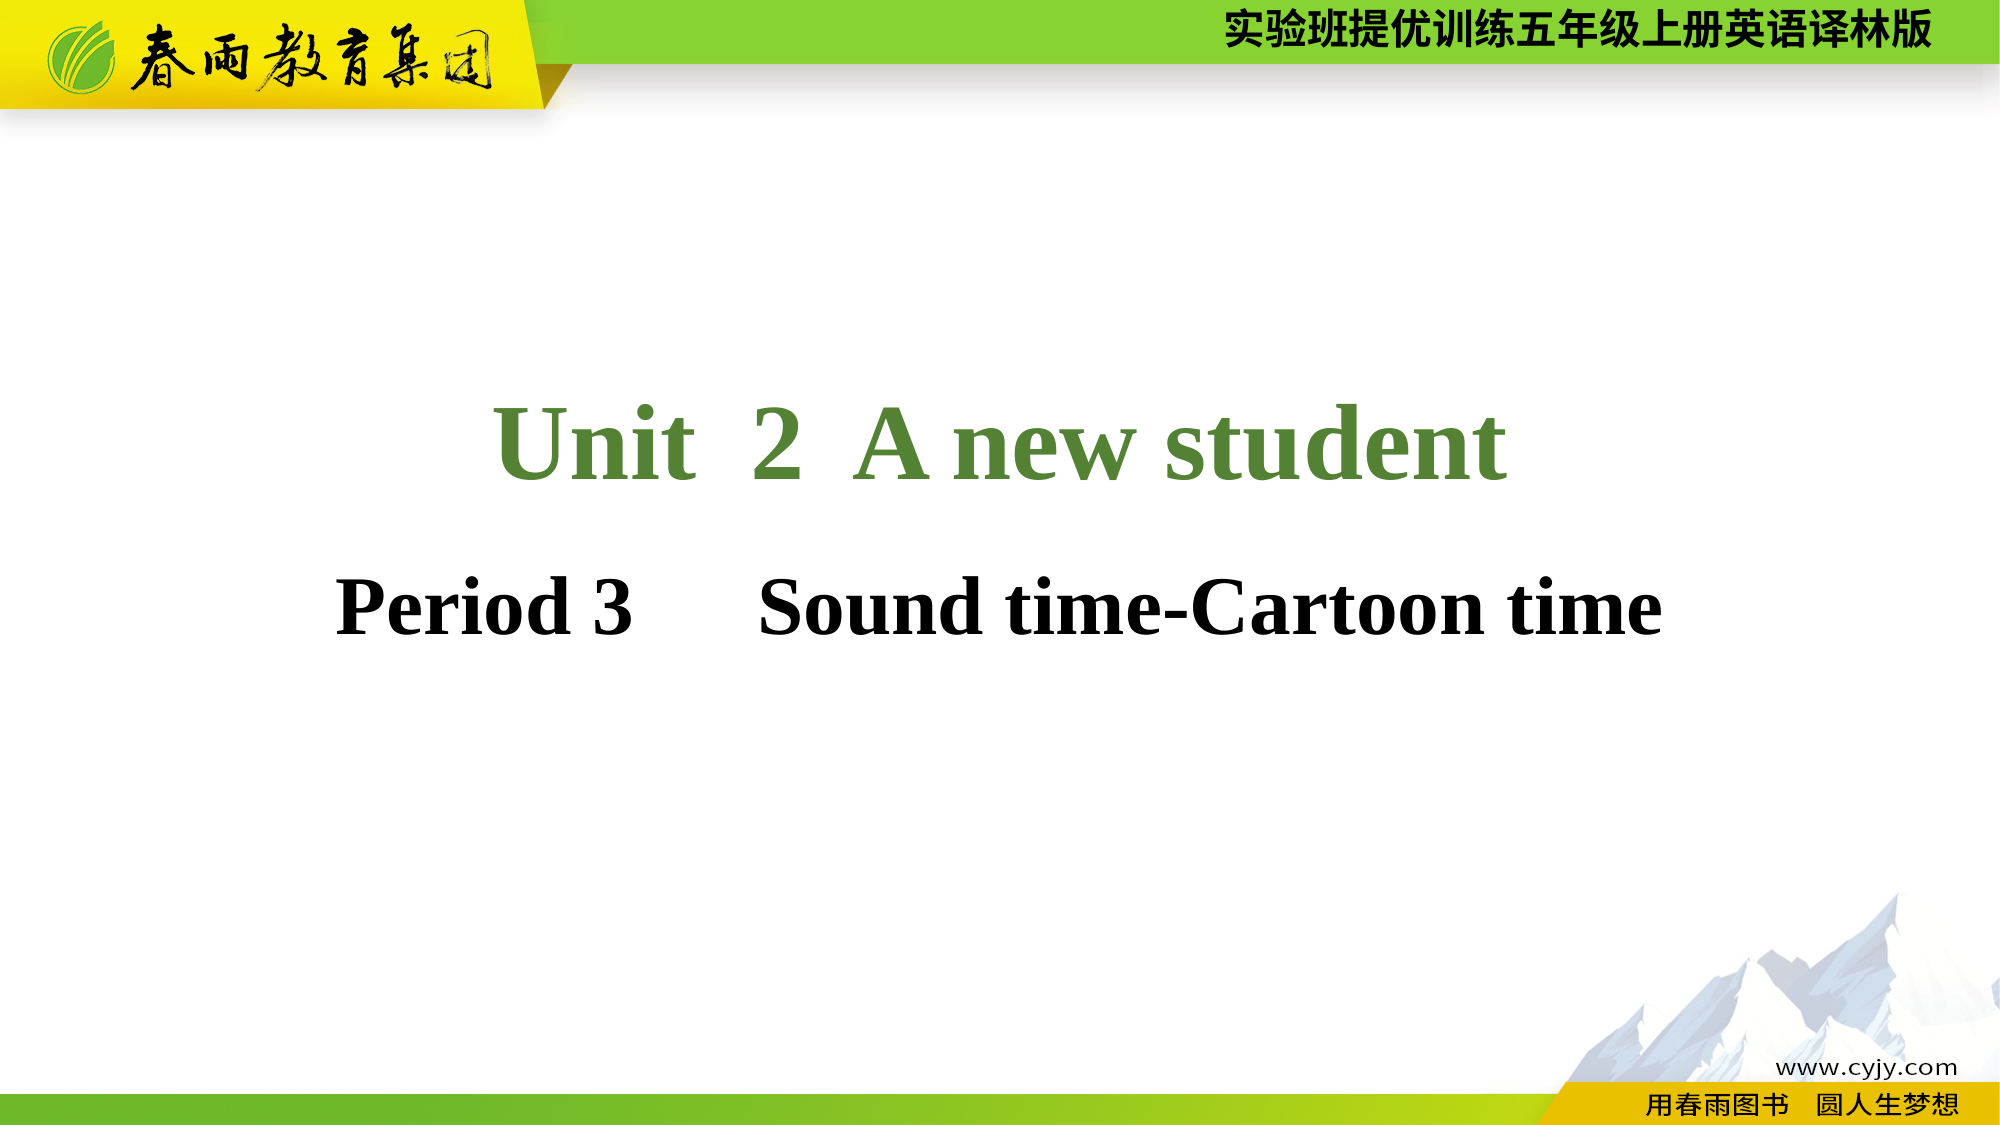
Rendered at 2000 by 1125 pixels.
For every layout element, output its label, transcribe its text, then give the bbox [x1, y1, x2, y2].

picture [0, 0, 2000, 298]
text_box Unit 2 A new student Period 3 Sound time-Cartoon time [0, 298, 2000, 659]
picture [0, 659, 2000, 1125]
